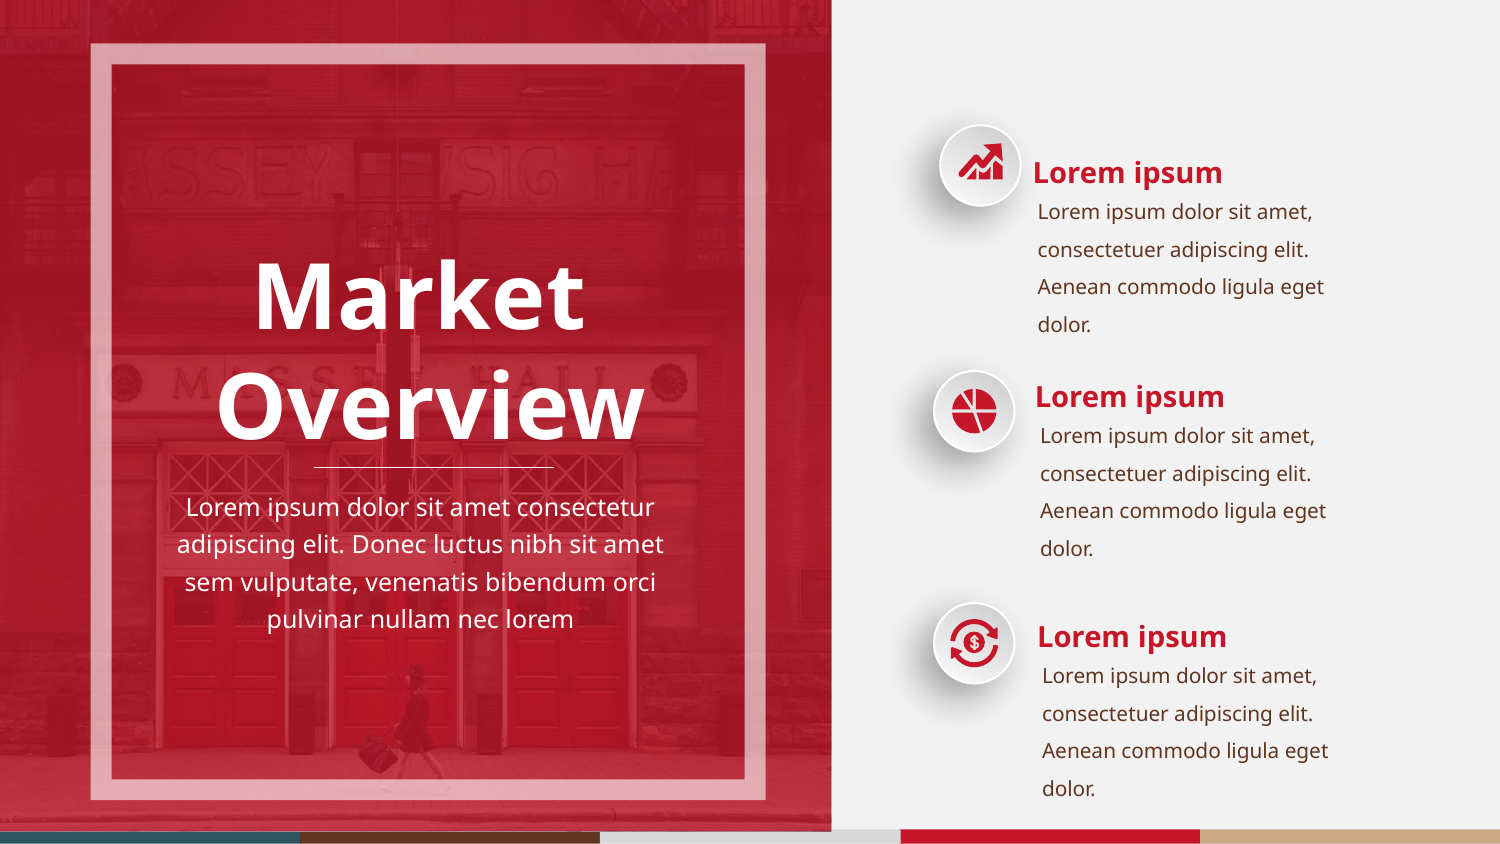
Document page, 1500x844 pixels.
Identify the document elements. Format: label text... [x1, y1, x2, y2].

text_box Lorem ipsum dolor sit amet, consectetuer adipiscing elit. Aenean commodo ligula eget dolor. [1022, 179, 1369, 344]
picture [0, 0, 832, 832]
text_box [940, 125, 1017, 206]
text_box [934, 370, 1015, 452]
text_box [952, 388, 997, 434]
text_box [934, 602, 1015, 684]
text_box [958, 143, 1003, 180]
text_box Lorem ipsum [1020, 370, 1241, 421]
text_box Lorem ipsum [1017, 147, 1239, 197]
text_box Lorem ipsum dolor sit amet, consectetuer adipiscing elit. Aenean commodo ligula eget dolor. [1025, 402, 1371, 568]
text_box Lorem ipsum dolor sit amet, consectetuer adipiscing elit. Aenean commodo ligula eget dolor. [1027, 643, 1373, 808]
text_box Lorem ipsum [1022, 610, 1243, 661]
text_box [950, 619, 999, 668]
